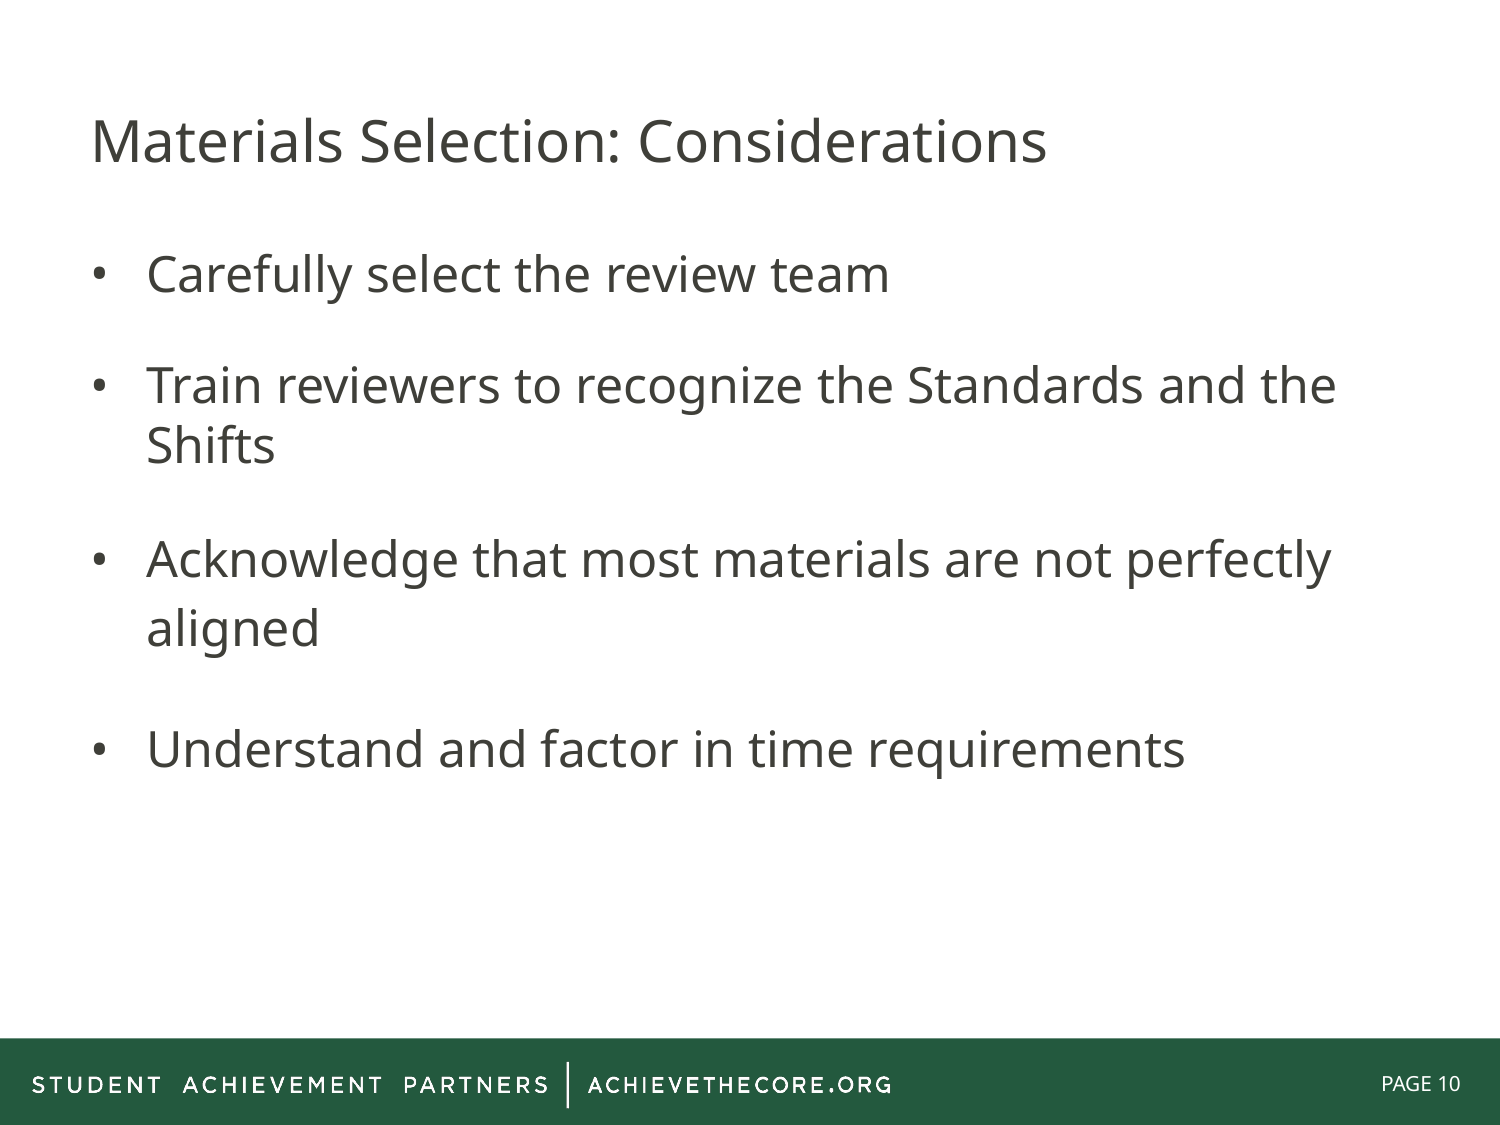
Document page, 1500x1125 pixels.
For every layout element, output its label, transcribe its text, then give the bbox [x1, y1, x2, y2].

title Materials Selection: Considerations [75, 45, 1425, 233]
text_box Carefully select the review team Train reviewers to recognize the Standards and the Shifts Acknowledge that most materials are not perfectly aligned Understand and factor in time requirements [75, 225, 1373, 900]
picture [12, 1055, 911, 1112]
